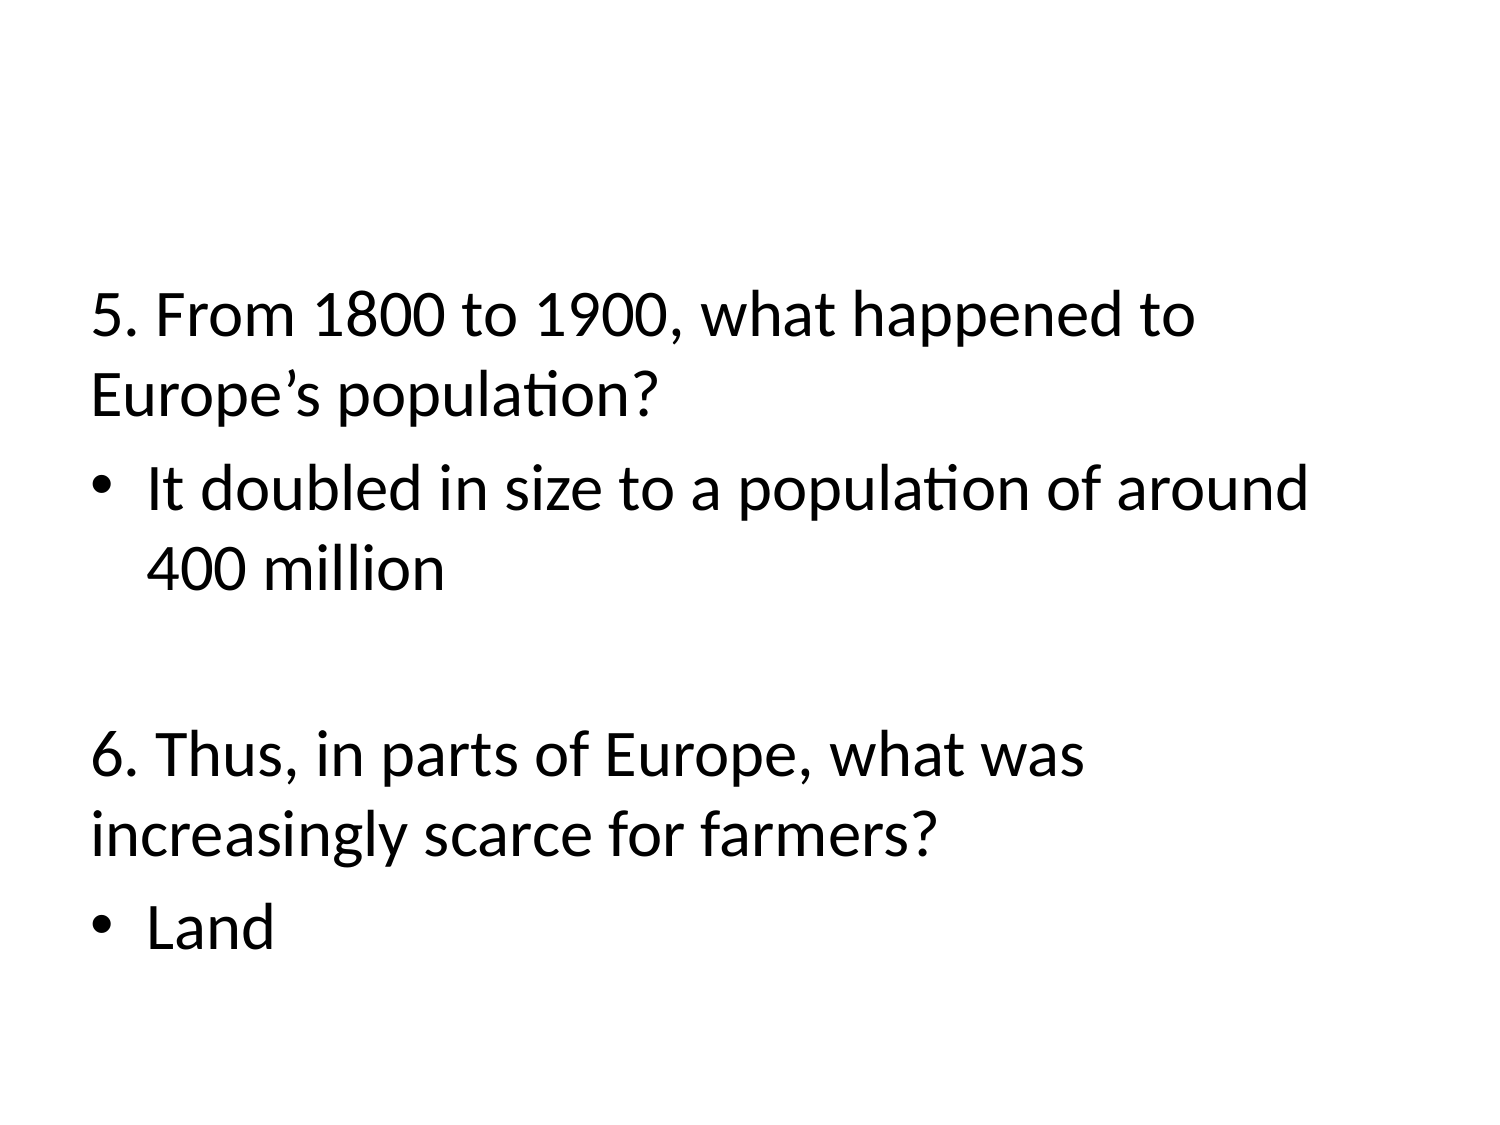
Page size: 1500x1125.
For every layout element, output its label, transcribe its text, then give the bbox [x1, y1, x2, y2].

list 5. From 1800 to 1900, what happened to Europe’s population? It doubled in size to a population of around 400 million 6. Thus, in parts of Europe, what was increasingly scarce for farmers? Land [75, 262, 1425, 1005]
